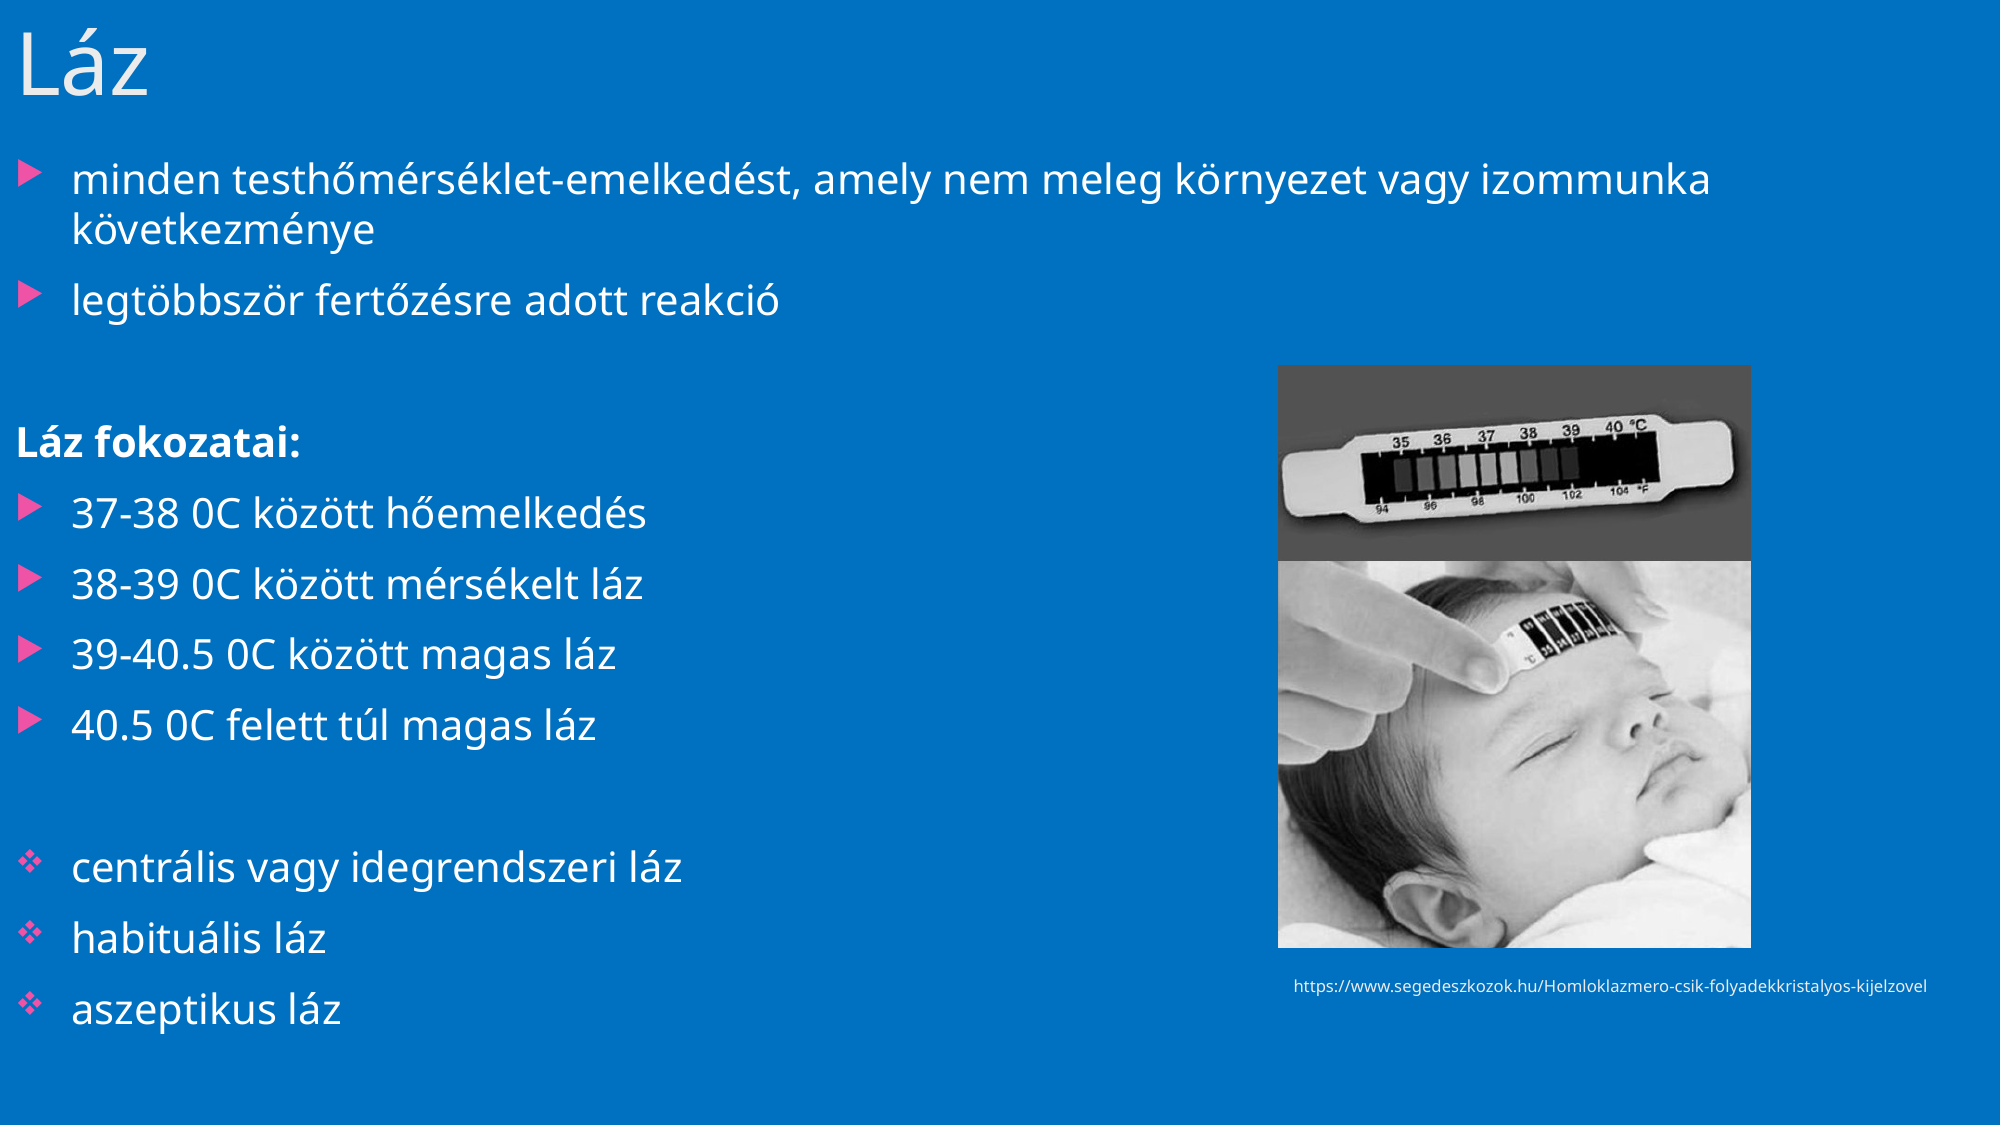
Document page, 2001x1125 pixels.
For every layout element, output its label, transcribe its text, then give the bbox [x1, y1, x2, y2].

picture [1278, 365, 1751, 948]
text_box https://www.segedeszkozok.hu/Homloklazmero-csik-folyadekkristalyos-kijelzovel [1278, 968, 2000, 1003]
title Láz [0, 0, 1543, 145]
list minden testhőmérséklet-emelkedést, amely nem meleg környezet vagy izommunka következménye legtöbbször fertőzésre adott reakció Láz fokozatai: 37-38 0C között hőemelkedés 38-39 0C között mérsékelt láz 39-40.5 0C között magas láz 40.5 0C felett túl magas láz centrális vagy idegrendszeri láz habituális láz aszeptikus láz [0, 145, 1972, 1084]
